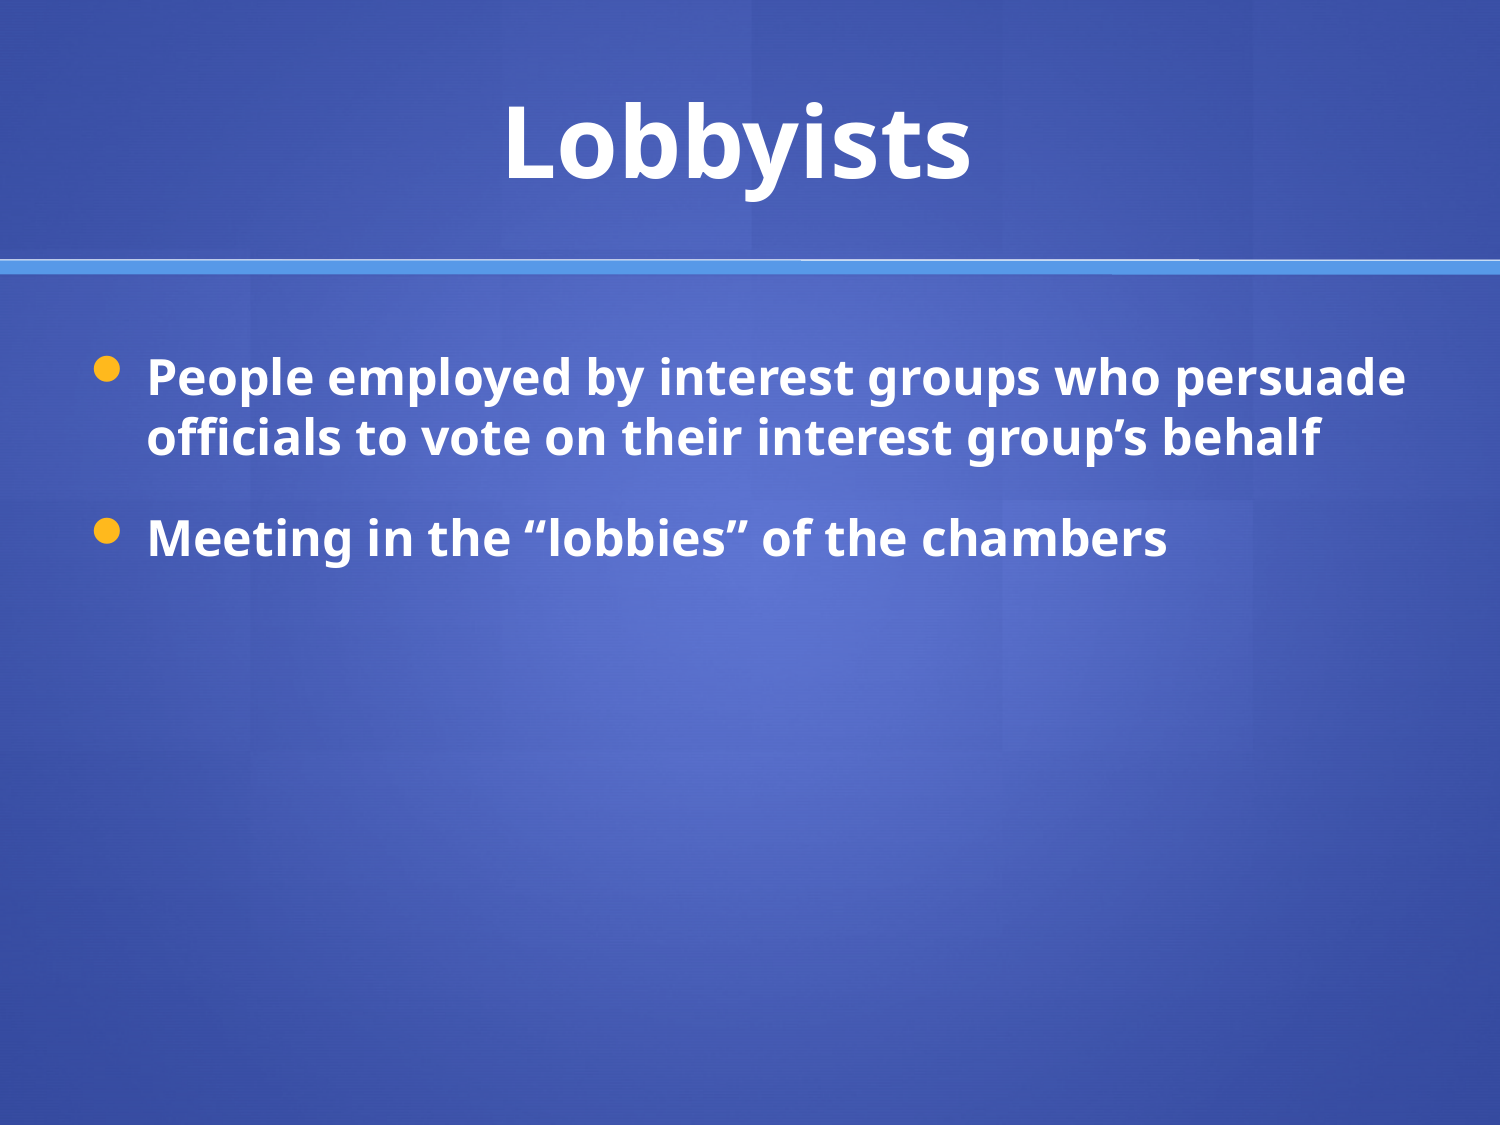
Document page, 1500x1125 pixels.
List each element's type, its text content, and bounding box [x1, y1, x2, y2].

list People employed by interest groups who persuade officials to vote on their interest group’s behalf Meeting in the “lobbies” of the chambers [75, 337, 1425, 988]
title Lobbyists [75, 45, 1425, 233]
